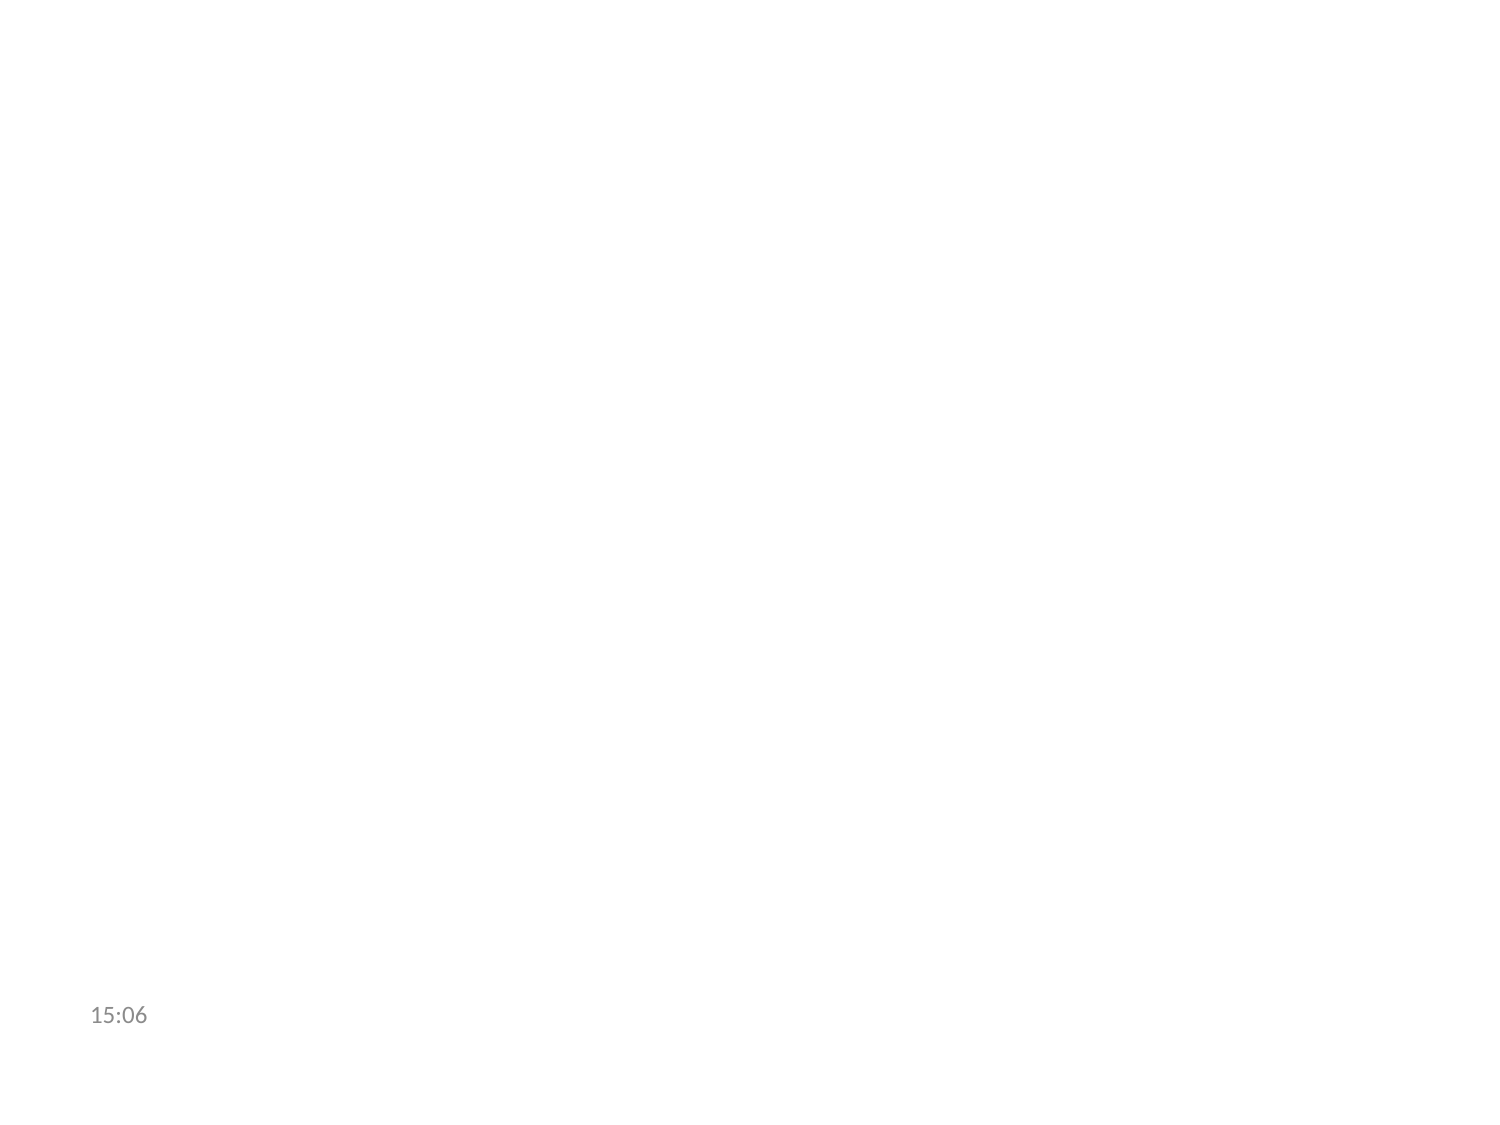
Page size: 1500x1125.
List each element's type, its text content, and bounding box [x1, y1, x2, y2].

text_box 15:35 [75, 983, 425, 1044]
